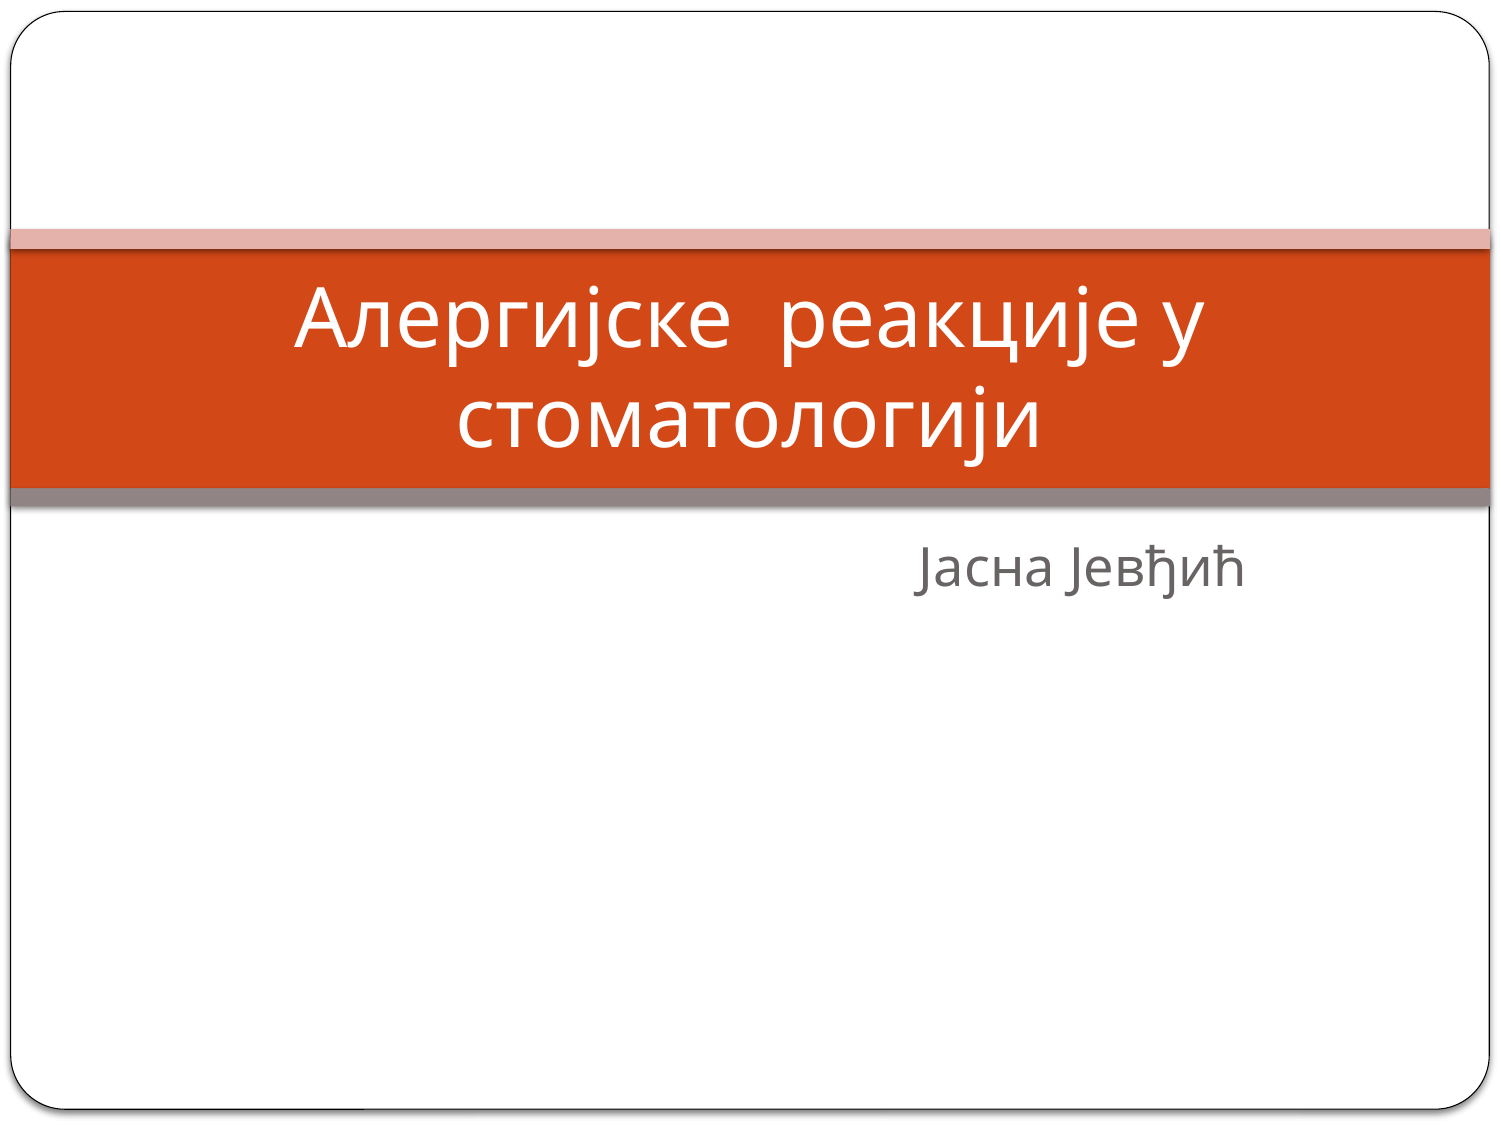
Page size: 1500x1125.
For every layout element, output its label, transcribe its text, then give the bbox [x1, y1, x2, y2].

subtitle Јасна Јевђић [212, 525, 1263, 788]
title Алергијске реакције у стоматологији [75, 247, 1425, 489]
